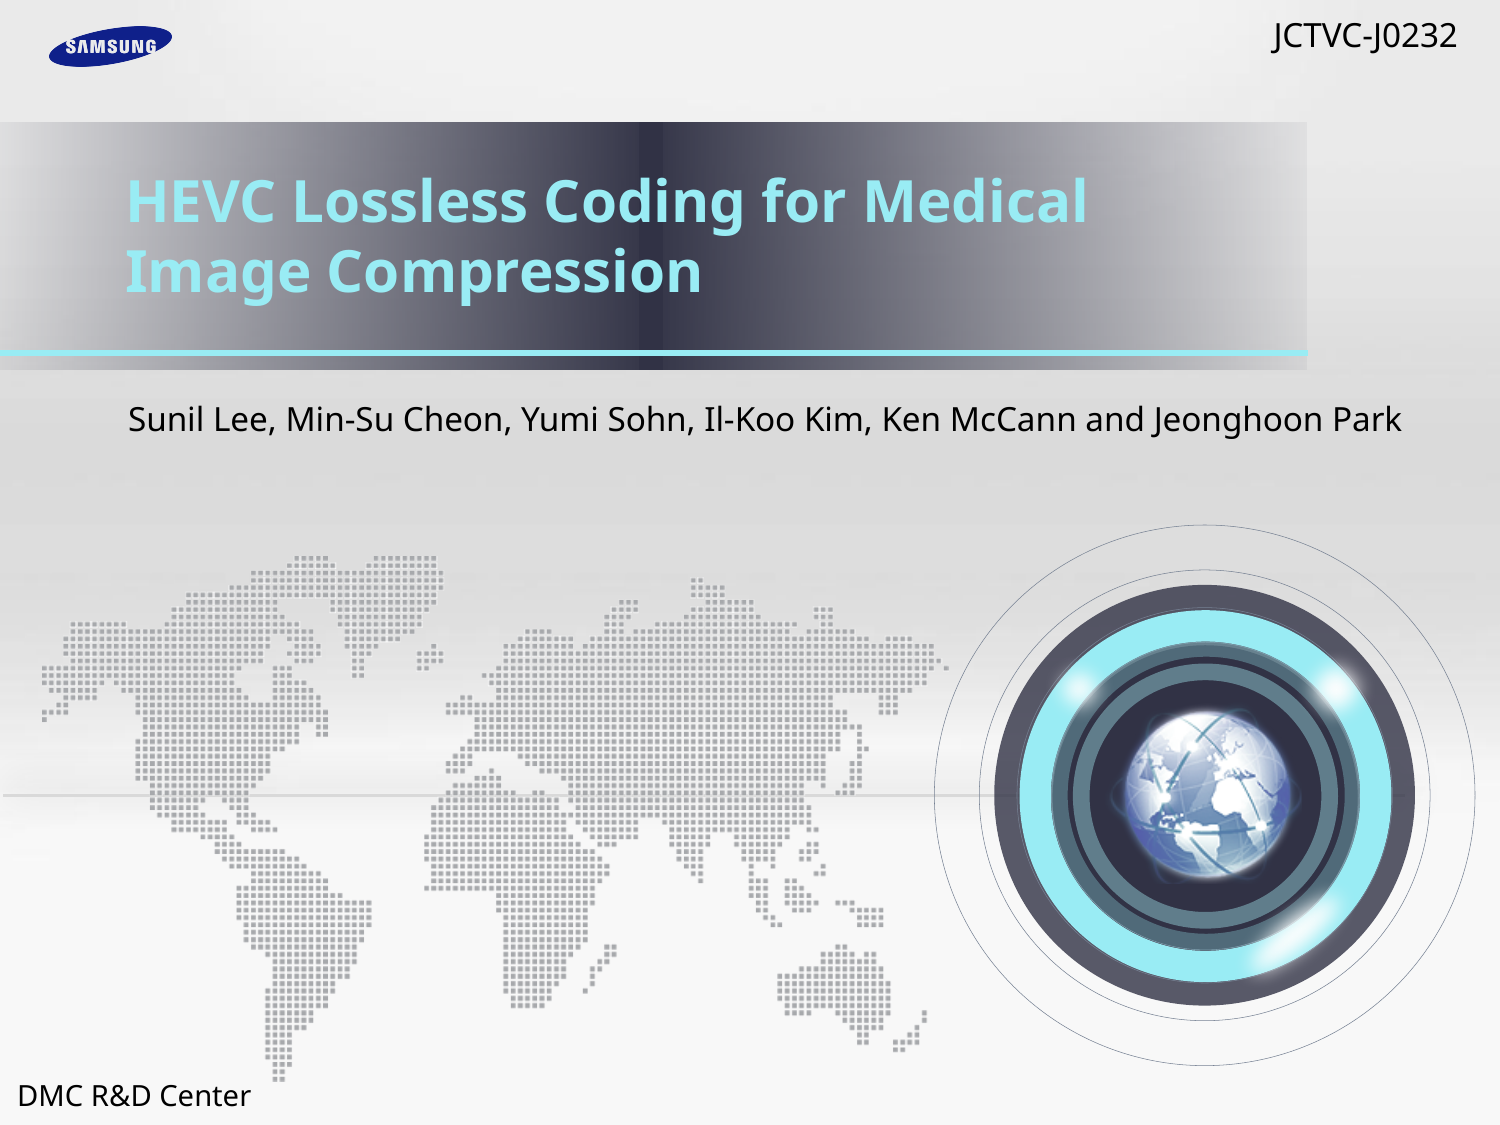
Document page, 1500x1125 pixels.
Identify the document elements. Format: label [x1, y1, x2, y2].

picture [0, 0, 1500, 1125]
text_box [0, 121, 1309, 370]
text_box [934, 524, 1476, 1066]
